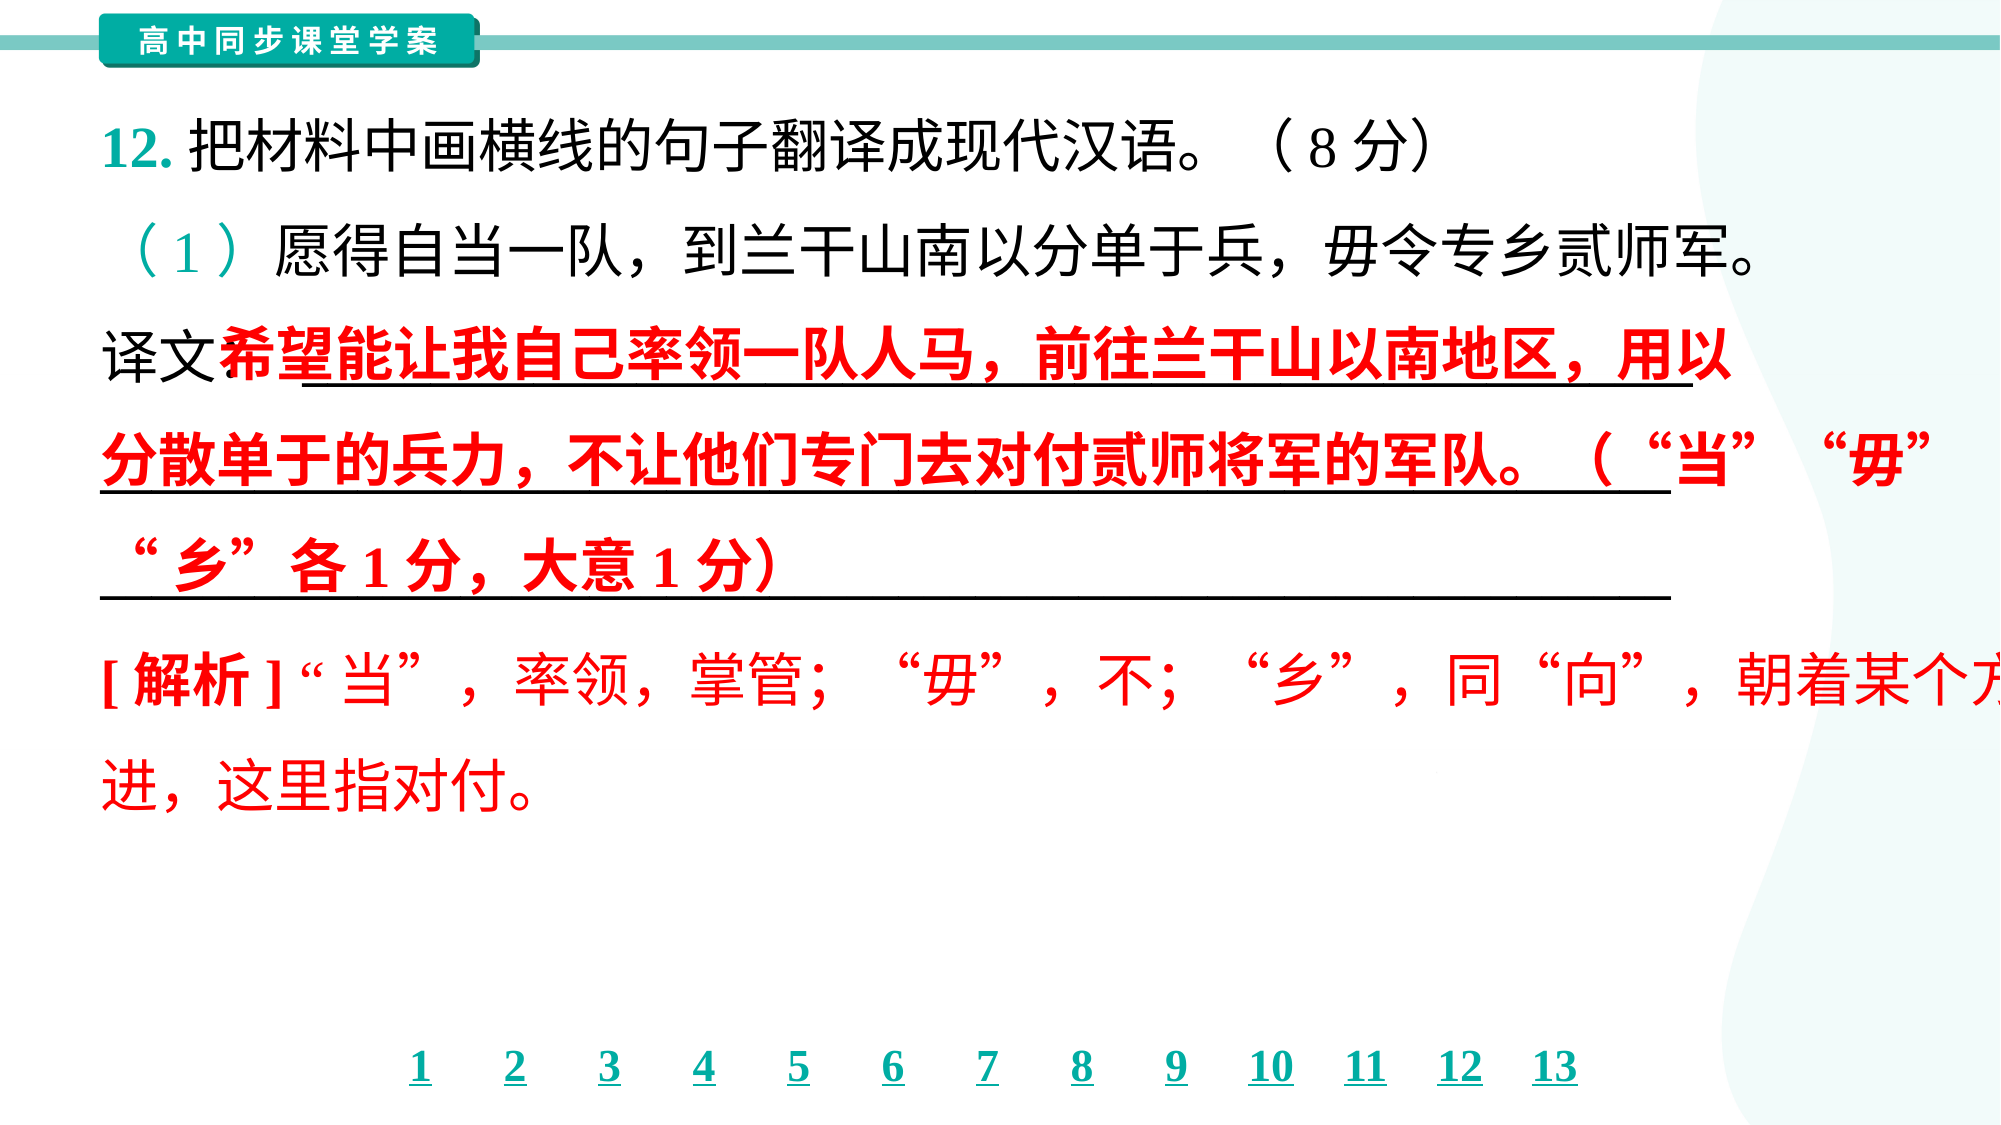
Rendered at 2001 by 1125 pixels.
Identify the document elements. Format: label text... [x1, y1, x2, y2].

text_box 12.把材料中画横线的句子翻译成现代汉语。（8分） [100, 76, 1899, 178]
text_box （1）愿得自当一队，到兰干山南以分单于兵，毋令专乡贰师军。 译文： ______________________________________________________ _____________________________________________________________ _____________________________________________________________ [100, 600, 1899, 604]
text_box 希望能让我自己率领一队人马，前往兰干山以南地区，用以 分散单于的兵力，不让他们专门去对付贰师将军的军队。（“当”“毋” “乡”各1分，大意1分） [100, 280, 1899, 600]
picture [0, 0, 2000, 1125]
text_box [解析] “当”，率领，掌管；“毋”，不；“乡”，同“向”，朝着某个方向前 进，这里指对付。 [100, 607, 1899, 820]
text_box （1）愿得自当一队，到兰干山南以分单于兵，毋令专乡贰师军。 译文： ______________________________________________________ _____________________________________________________________ _____________________________________________________________ [100, 178, 1899, 280]
